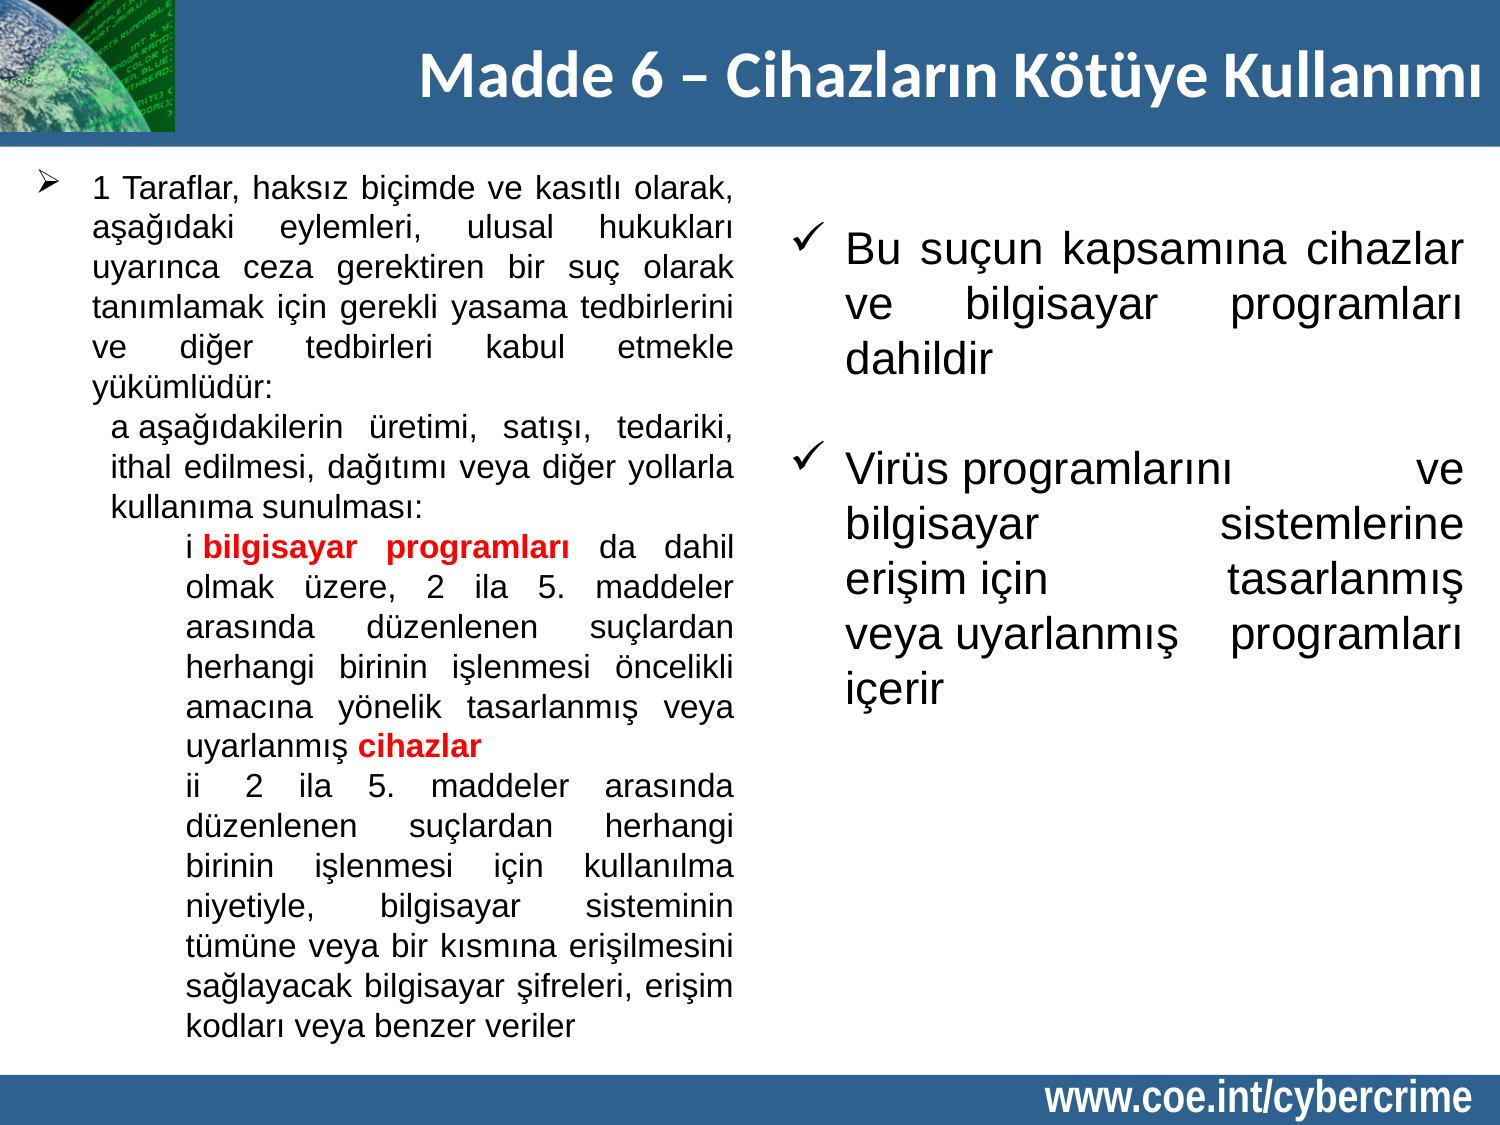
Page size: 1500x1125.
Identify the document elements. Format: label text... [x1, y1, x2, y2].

text_box www.coe.int/cybercrime [1030, 1059, 1500, 1125]
text_box 1 Taraflar, haksız biçimde ve kasıtlı olarak, aşağıdaki eylemleri, ulusal hukukları uyarınca ceza gerektiren bir suç olarak tanımlamak için gerekli yasama tedbirlerini ve diğer tedbirleri kabul etmekle yükümlüdür: a aşağıdakilerin üretimi, satışı, tedariki, ithal edilmesi, dağıtımı veya diğer yollarla kullanıma sunulması: i bilgisayar programları da dahil olmak üzere, 2 ila 5. maddeler arasında düzenlenen suçlardan herhangi birinin işlenmesi öncelikli amacına yönelik tasarlanmış veya uyarlanmış cihazlar ii 2 ila 5. maddeler arasında düzenlenen suçlardan herhangi birinin işlenmesi için kullanılma niyetiyle, bilgisayar sisteminin tümüne veya bir kısmına erişilmesini sağlayacak bilgisayar şifreleri, erişim kodları veya benzer veriler [20, 158, 750, 1052]
text_box Bu suçun kapsamına cihazlar ve bilgisayar programları dahildir Virüs programlarını ve bilgisayar sistemlerine erişim için tasarlanmış veya uyarlanmış programları içerir [774, 211, 1480, 721]
picture [0, 0, 175, 132]
text_box [0, 1073, 1030, 1125]
text_box Madde 6 – Cihazların Kötüye Kullanımı [0, 0, 1500, 149]
